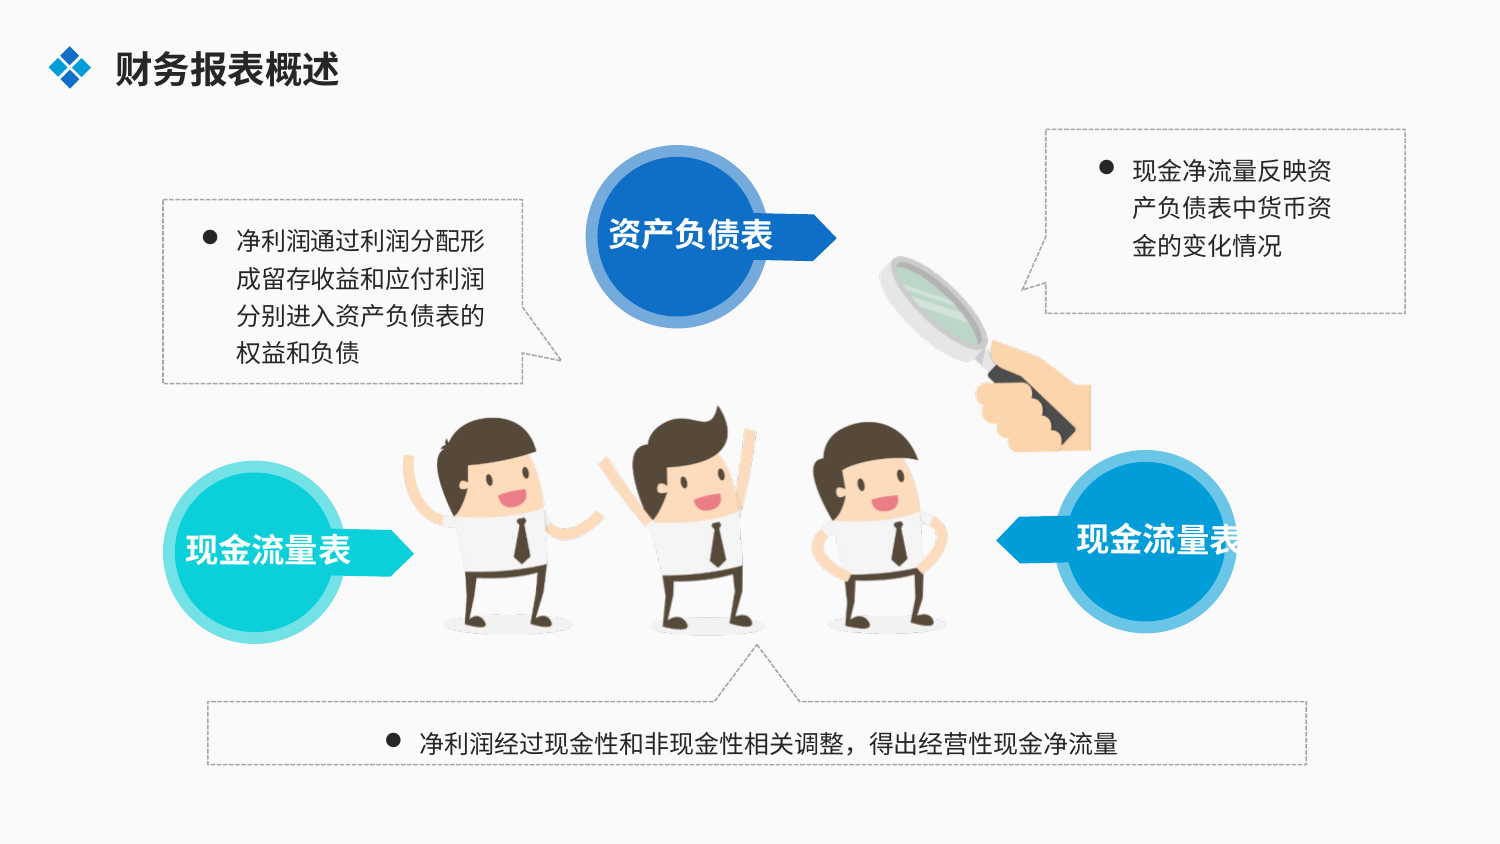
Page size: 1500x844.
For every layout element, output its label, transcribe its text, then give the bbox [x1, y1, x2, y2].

text_box [1044, 128, 1407, 315]
text_box 财务报表概述 [100, 38, 735, 99]
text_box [55, 52, 85, 83]
text_box [206, 700, 1308, 766]
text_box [585, 145, 833, 329]
text_box [161, 198, 403, 385]
picture [403, 180, 1091, 712]
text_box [162, 460, 410, 644]
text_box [1003, 449, 1249, 634]
